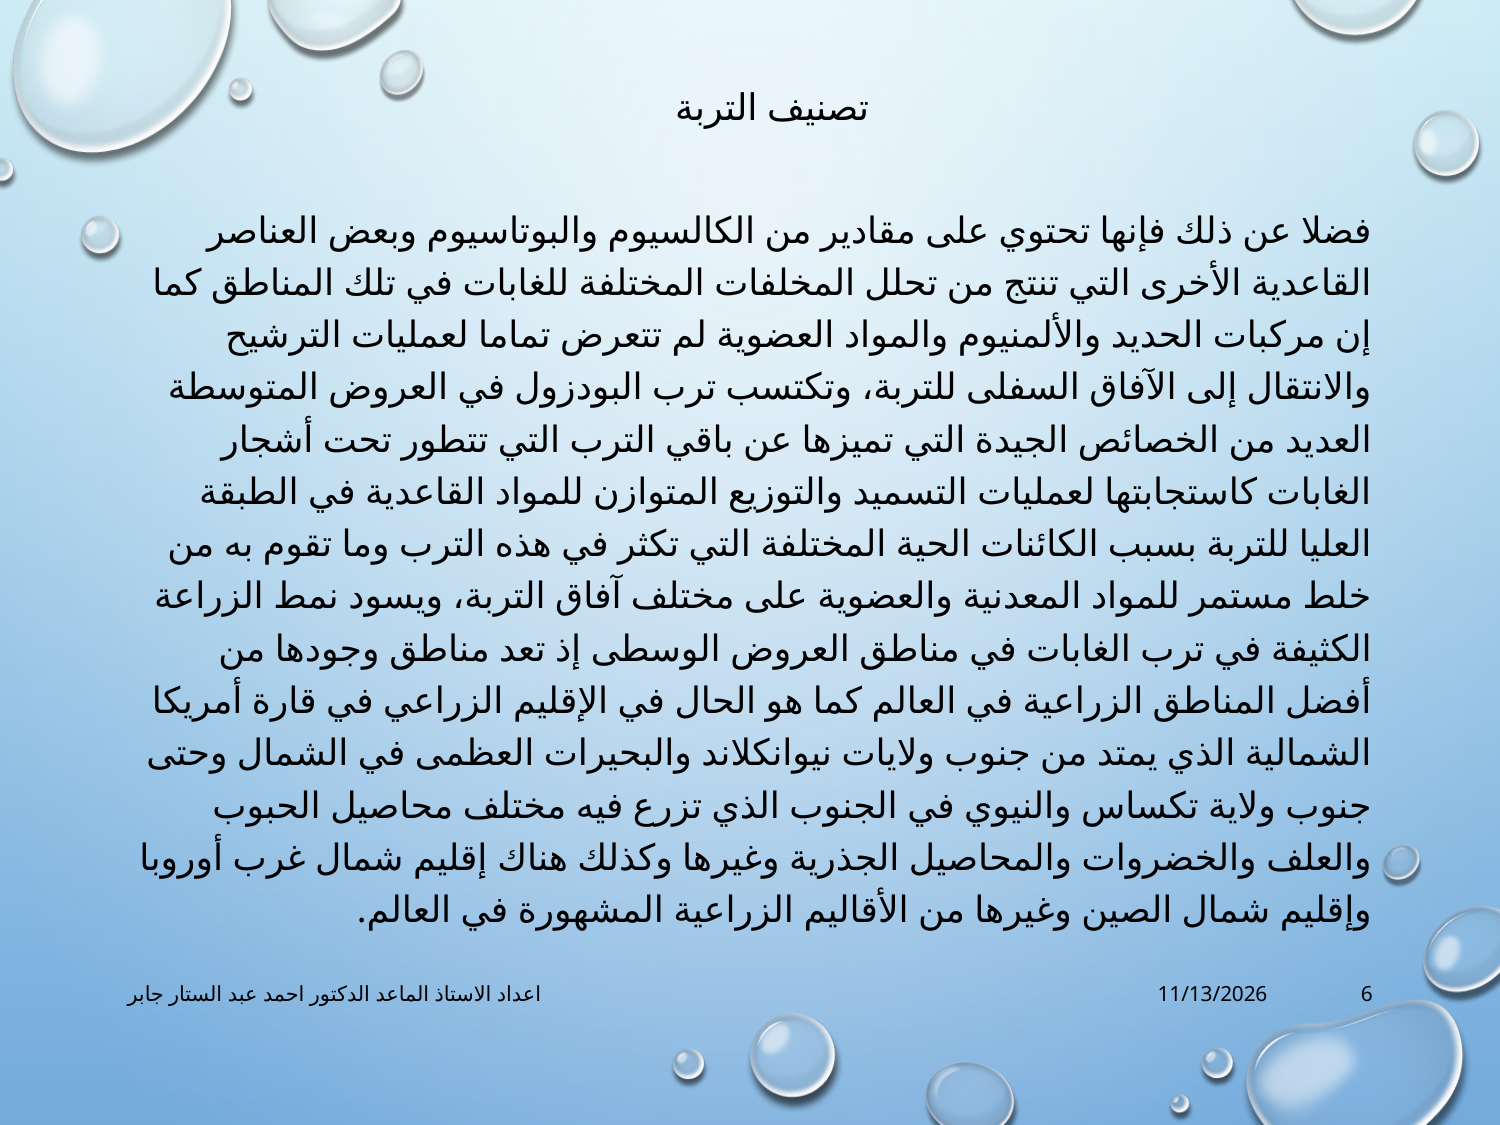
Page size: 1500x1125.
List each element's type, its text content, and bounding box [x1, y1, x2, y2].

slide_number 6 [1293, 965, 1388, 1025]
picture [0, 0, 1500, 1125]
title تصنيف التربة [599, 81, 945, 137]
footer اعداد الاستاذ الماعد الدكتور احمد عبد الستار جابر [112, 965, 934, 1025]
list فضلا عن ذلك فإنها تحتوي على مقادير من الكالسيوم والبوتاسيوم وبعض العناصر القاعدية الأخرى التي تنتج من تحلل المخلفات المختلفة للغابات في تلك المناطق كما إن مركبات الحديد والألمنيوم والمواد العضوية لم تتعرض تماما لعمليات الترشيح والانتقال إلى الآفاق السفلى للتربة، وتكتسب ترب البودزول في العروض المتوسطة العديد من الخصائص الجيدة التي تميزها عن باقي الترب التي تتطور تحت أشجار الغابات كاستجابتها لعمليات التسميد والتوزيع المتوازن للمواد القاعدية في الطبقة العليا للتربة بسبب الكائنات الحية المختلفة التي تكثر في هذه الترب وما تقوم به من خلط مستمر للمواد المعدنية والعضوية على مختلف آفاق التربة، ويسود نمط الزراعة الكثيفة في ترب الغابات في مناطق العروض الوسطى إذ تعد مناطق وجودها من أفضل المناطق الزراعية في العالم كما هو الحال في الإقليم الزراعي في قارة أمريكا الشمالية الذي يمتد من جنوب ولايات نيوانكلاند والبحيرات العظمى في الشمال وحتى جنوب ولاية تكساس والنيوي في الجنوب الذي تزرع فيه مختلف محاصيل الحبوب والعلف والخضروات والمحاصيل الجذرية وغيرها وكذلك هناك إقليم شمال غرب أوروبا وإقليم شمال الصين وغيرها من الأقاليم الزراعية المشهورة في العالم. [112, 190, 1388, 950]
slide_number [944, 965, 1283, 1025]
